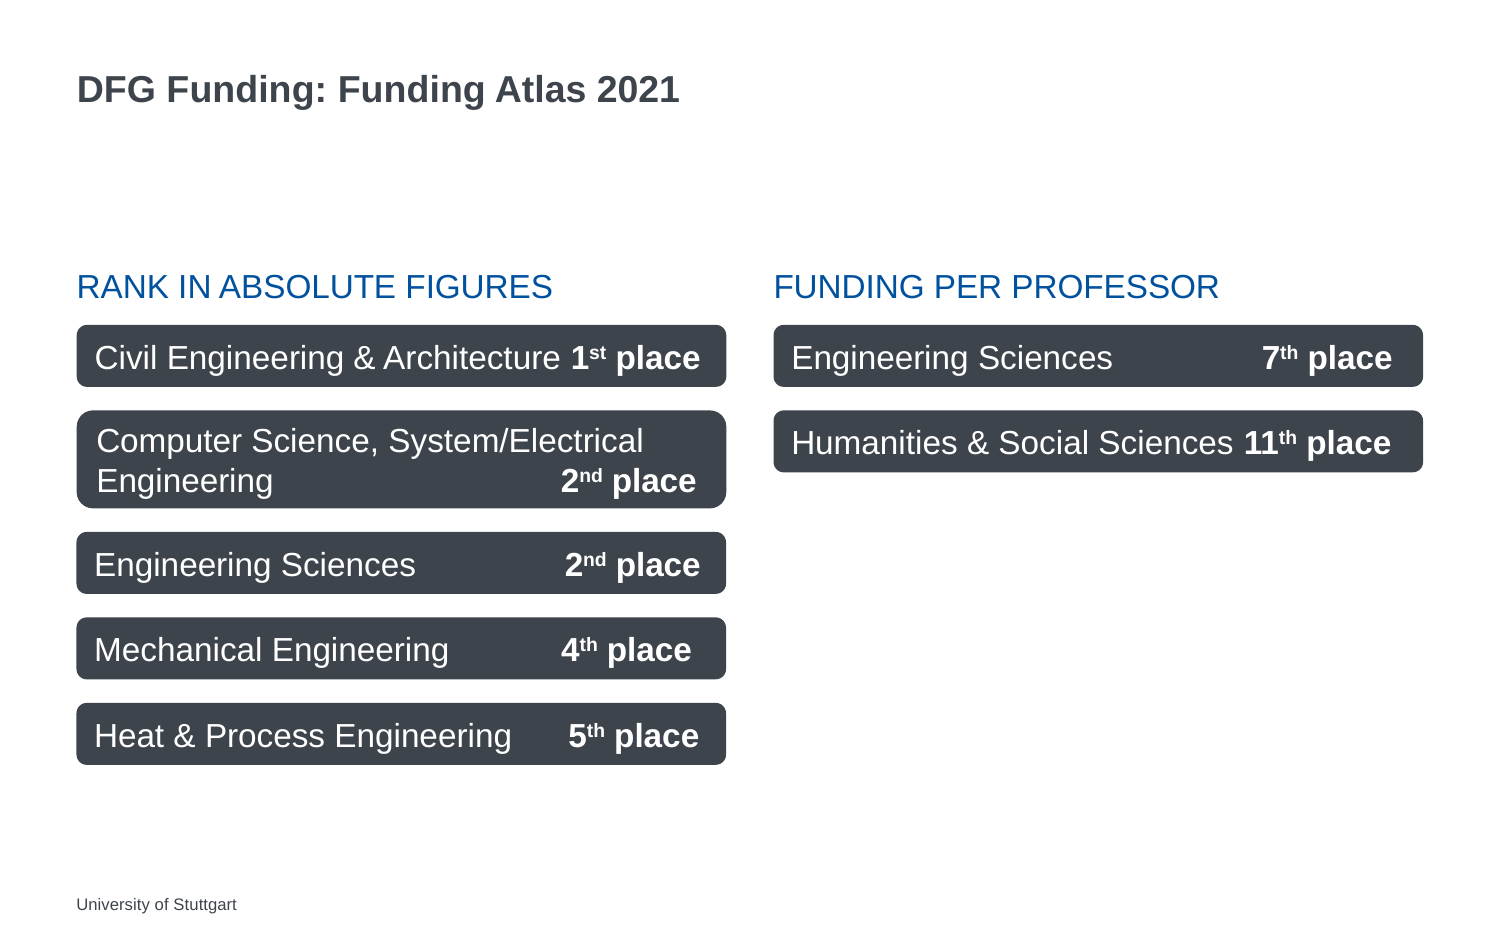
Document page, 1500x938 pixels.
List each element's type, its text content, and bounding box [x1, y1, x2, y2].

title DFG Funding: Funding Atlas 2021 [76, 64, 1424, 111]
text_box FUNDING Per Professor [773, 261, 1424, 301]
text_box Rank in absolute Figures [76, 261, 727, 301]
text_box Mechanical Engineering 4th place [75, 616, 728, 681]
text_box Humanities & Social Sciences 11th place [772, 409, 1425, 474]
text_box Computer Science, System/Electrical Engineering 2nd place [75, 409, 728, 510]
text_box Engineering Sciences 7th place [772, 323, 1425, 388]
text_box Engineering Sciences 2nd place [75, 530, 728, 595]
text_box Civil Engineering & Architecture 1st place [75, 323, 728, 388]
text_box Heat & Process Engineering 5th place [75, 701, 728, 766]
footer University of Stuttgart [76, 893, 1072, 915]
